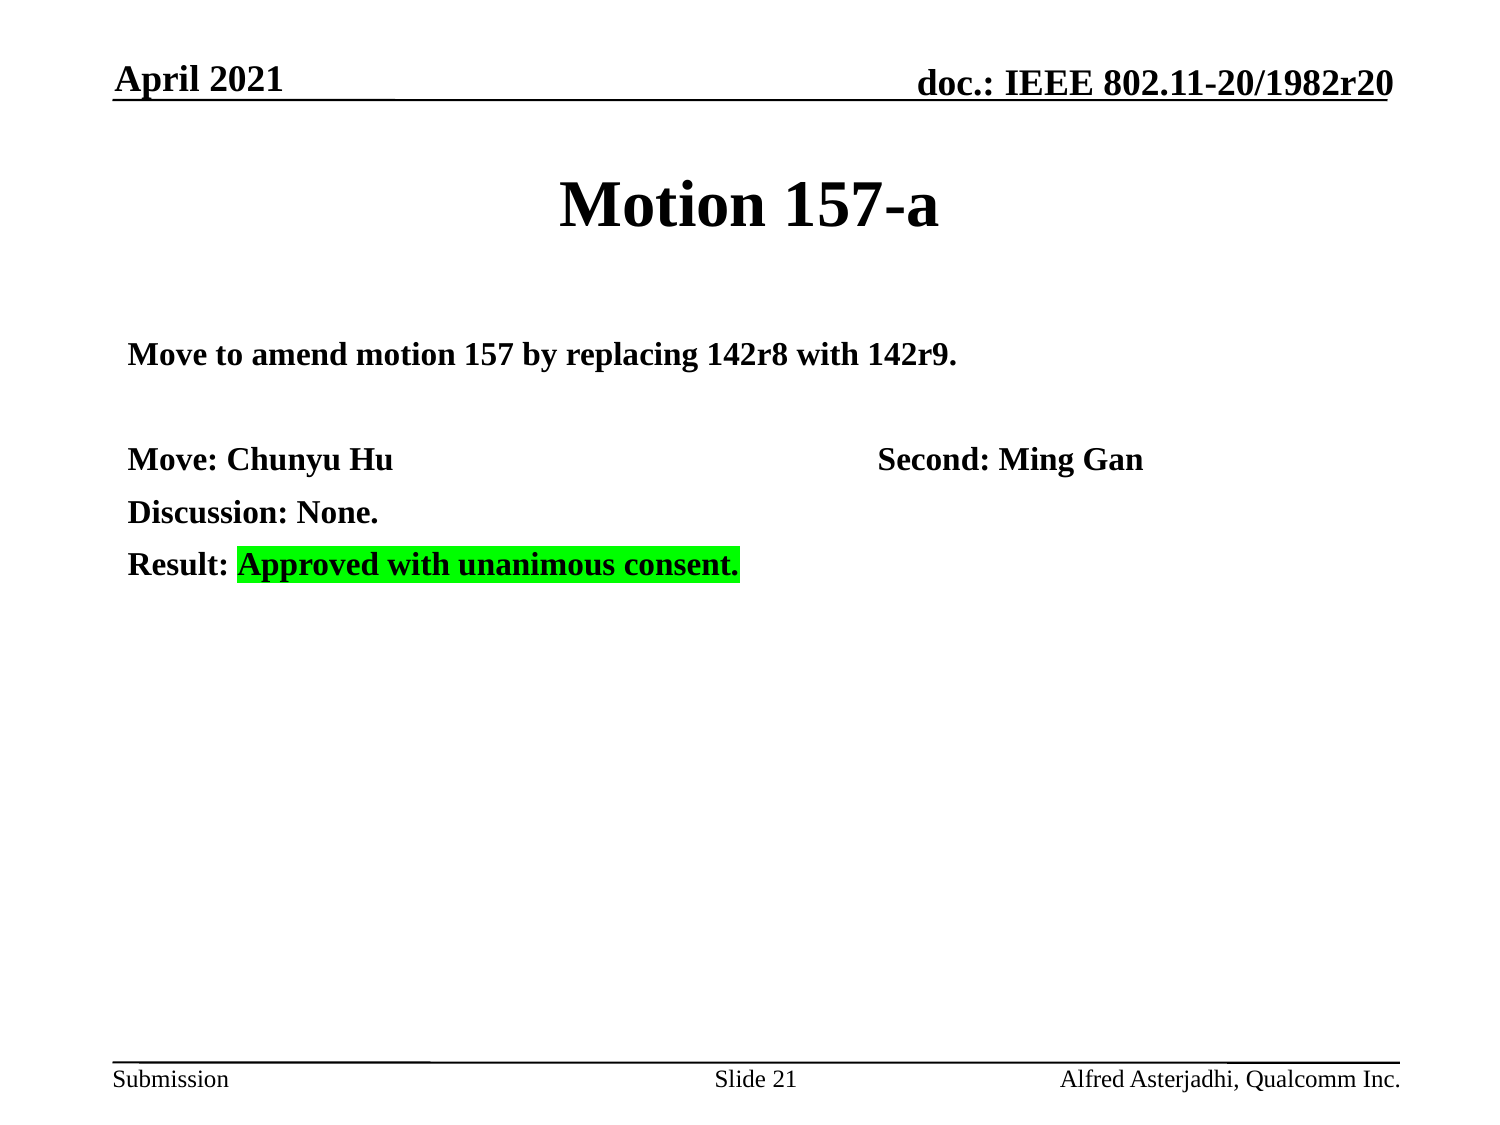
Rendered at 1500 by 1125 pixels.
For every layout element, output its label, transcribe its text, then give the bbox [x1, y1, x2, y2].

slide_number Slide 21 [712, 1061, 800, 1123]
footer Alfred Asterjadhi, Qualcomm Inc. [878, 1061, 1402, 1093]
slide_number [114, 54, 423, 100]
title Motion 157-a [112, 112, 1388, 288]
list Move to amend motion 157 by replacing 142r8 with 142r9. Move: Chunyu Hu Second: Ming Gan Discussion: None. Result: Approved with unanimous consent. [112, 324, 1388, 1000]
